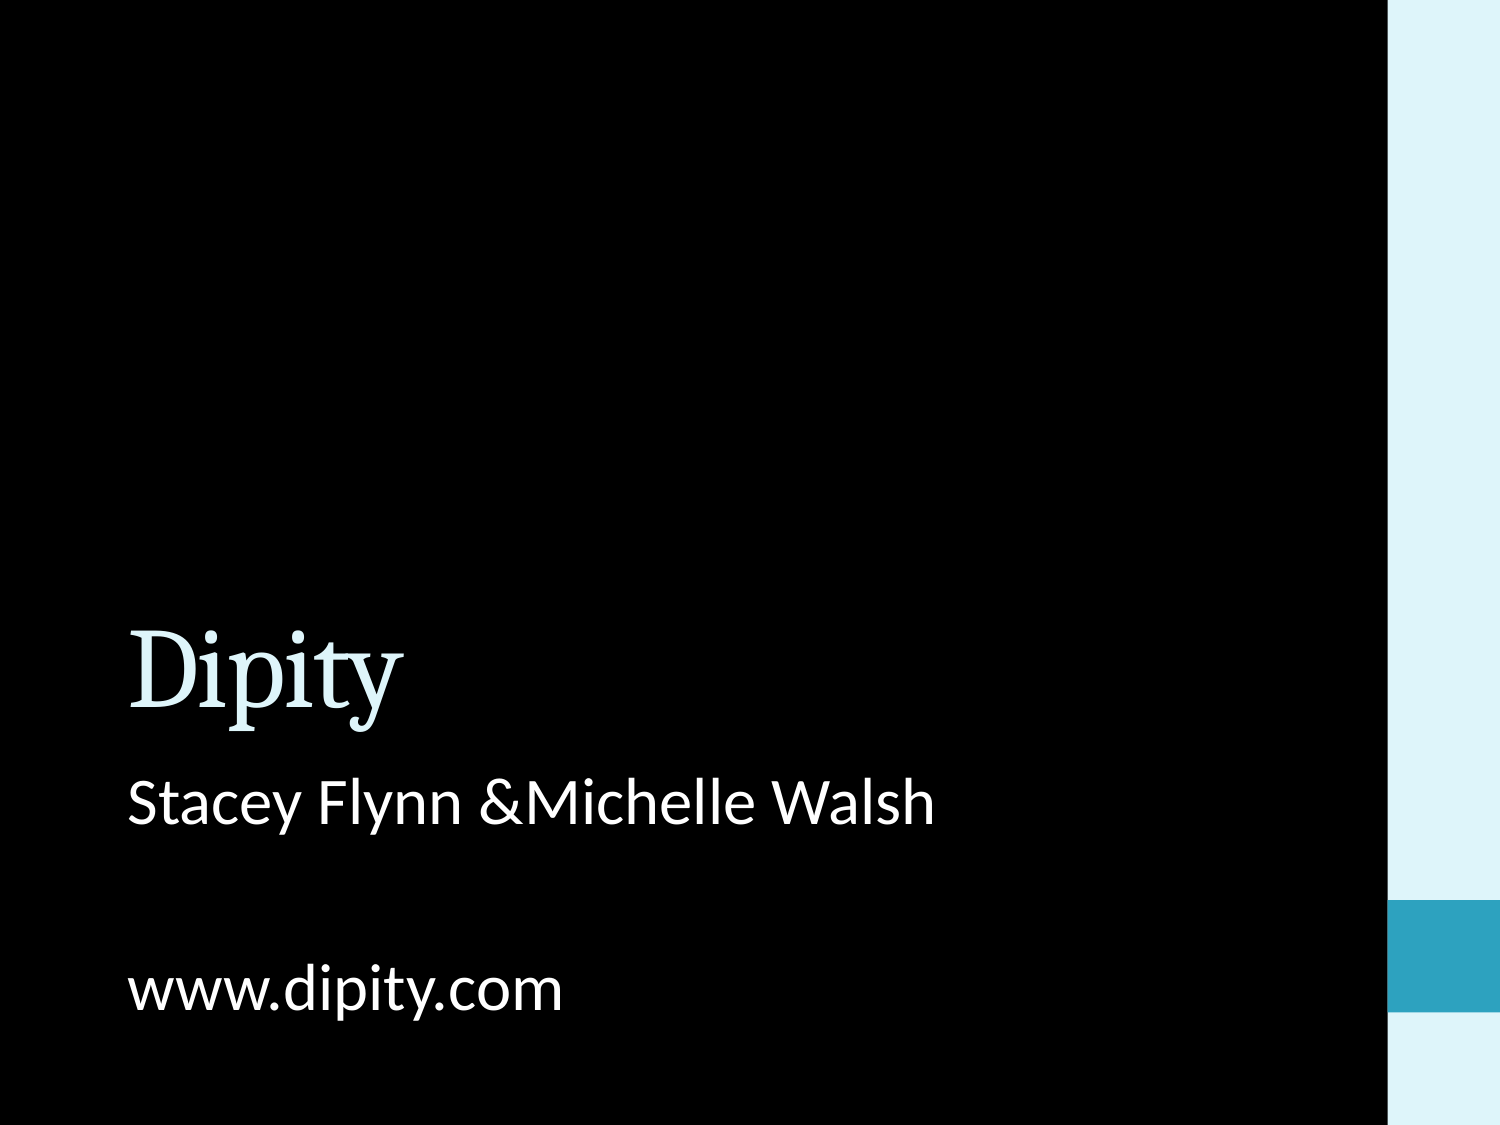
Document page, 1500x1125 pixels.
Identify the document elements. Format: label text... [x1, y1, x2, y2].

subtitle Stacey Flynn &Michelle Walsh www.dipity.com [112, 750, 1173, 925]
title Dipity [112, 312, 1350, 738]
